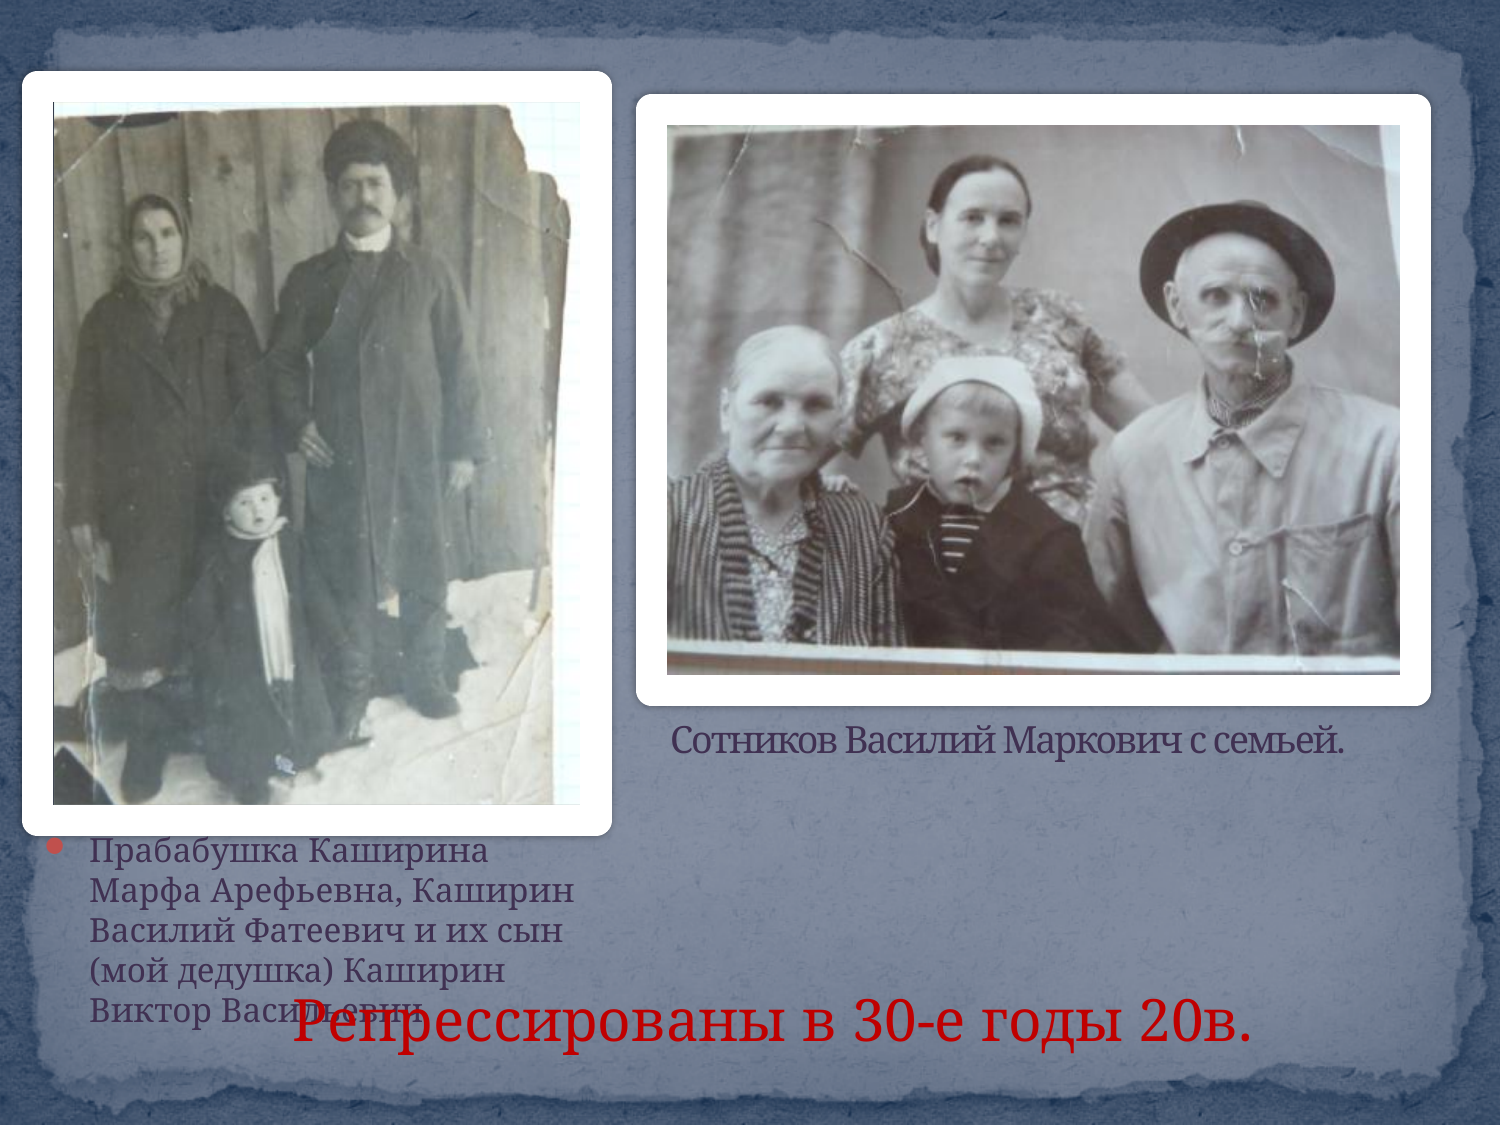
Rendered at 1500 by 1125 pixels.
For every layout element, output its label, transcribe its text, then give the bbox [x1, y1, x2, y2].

picture [0, 102, 1400, 804]
text_box Сотников Василий Маркович с семьей. [655, 645, 1459, 769]
text_box Прабабушка Каширина Марфа Арефьевна, Каширин Василий Фатеевич и их сын (мой дедушка) Каширин Виктор Васильевич [29, 822, 621, 893]
text_box Репрессированы в 30-е годы 20в. [277, 975, 1317, 1057]
